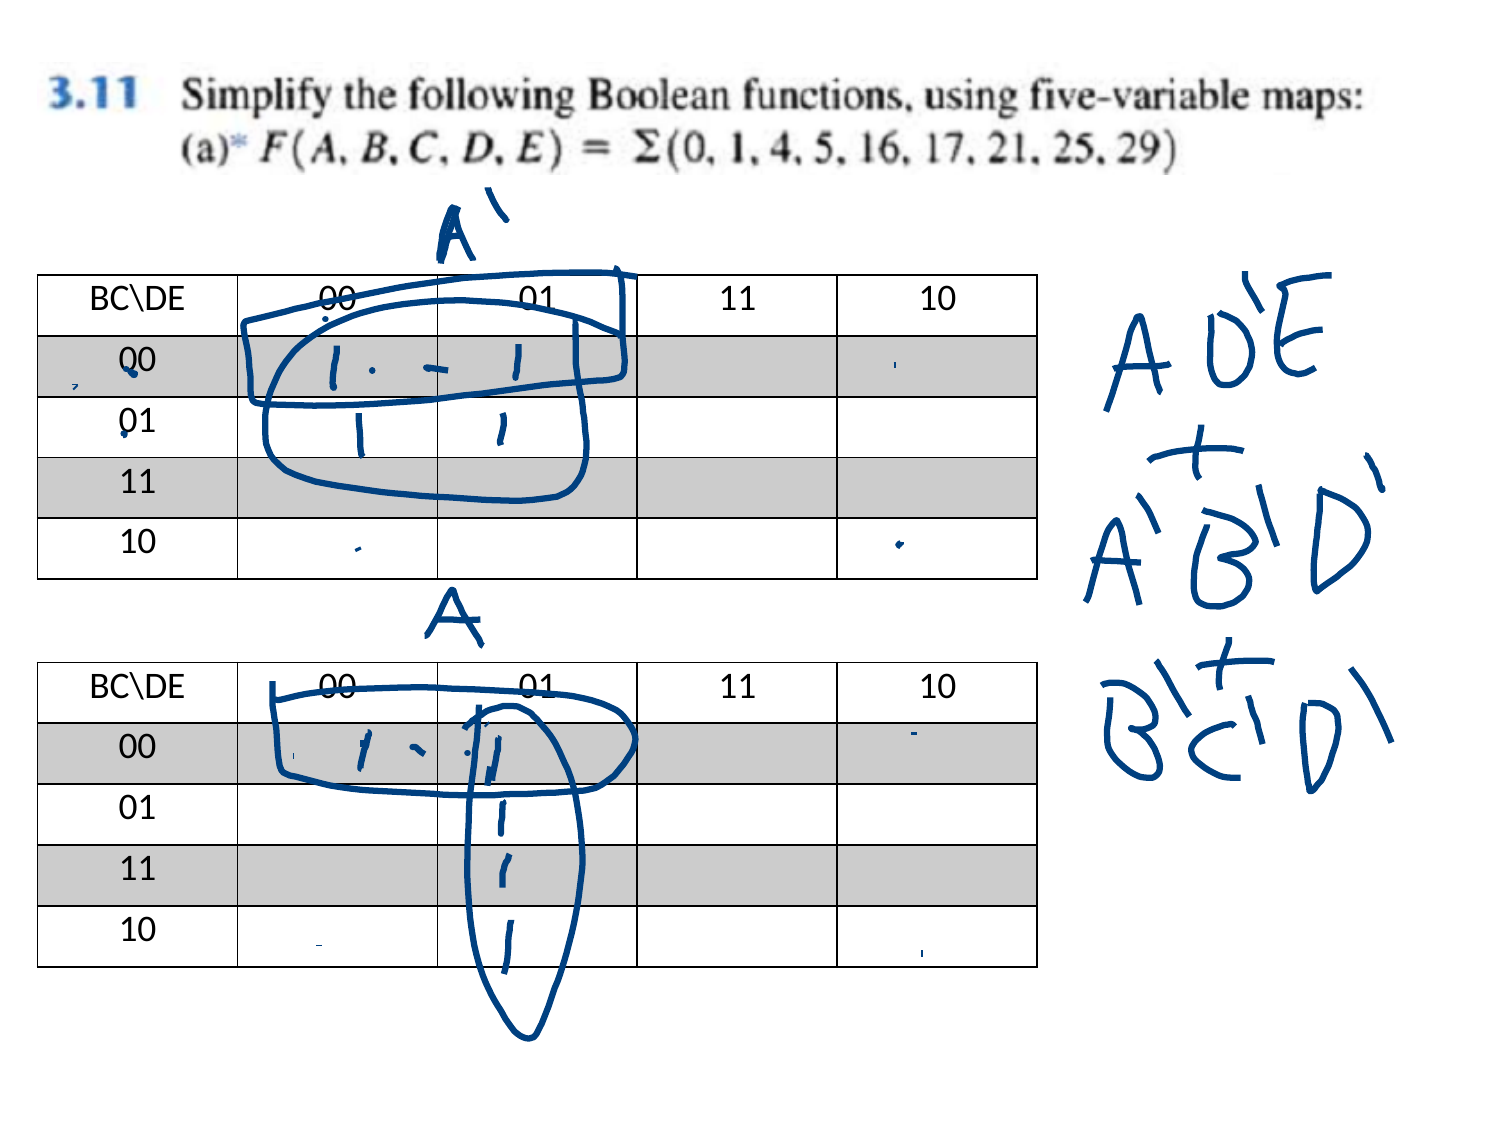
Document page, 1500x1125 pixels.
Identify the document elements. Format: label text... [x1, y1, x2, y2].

text_box [1312, 487, 1369, 593]
text_box [1155, 660, 1191, 717]
text_box [1276, 274, 1332, 375]
picture [37, 62, 1433, 176]
table_header 01 [622, 276, 636, 335]
table_cell [631, 724, 636, 733]
table_cell [838, 519, 1036, 578]
text_box [1244, 271, 1264, 313]
text_box [1209, 311, 1253, 386]
text_box [1279, 328, 1323, 347]
text_box [435, 618, 481, 622]
text_box [438, 241, 445, 261]
table_header 01 [438, 663, 636, 722]
table_header BC\DE [38, 663, 237, 722]
table_cell [638, 398, 836, 457]
table_header 00 [238, 276, 437, 335]
table_cell 11 [38, 458, 237, 517]
table_cell [438, 458, 636, 517]
table_cell [580, 337, 636, 396]
text_box [1136, 494, 1160, 534]
table_cell [838, 785, 1036, 844]
text_box [1194, 456, 1201, 480]
table_cell [238, 398, 270, 457]
text_box [1195, 424, 1202, 448]
text_box [450, 216, 462, 235]
text_box [1257, 484, 1278, 547]
text_box [440, 236, 447, 243]
text_box [440, 206, 460, 264]
table_cell 00 [38, 724, 237, 783]
text_box [1147, 447, 1244, 462]
table_cell 11 [38, 846, 237, 905]
text_box [1105, 367, 1162, 412]
table_cell [838, 907, 1036, 966]
text_box [1090, 558, 1142, 564]
text_box [271, 681, 637, 797]
table_cell 10 [38, 519, 237, 578]
text_box [1120, 315, 1154, 366]
text_box [1247, 695, 1264, 745]
table_cell [838, 337, 1036, 396]
text_box [1193, 509, 1257, 608]
table_header 00 [238, 663, 437, 722]
table_cell [579, 846, 636, 905]
table_cell [238, 846, 437, 905]
text_box [242, 267, 638, 407]
text_box [1365, 454, 1384, 491]
text_box [1221, 637, 1230, 661]
text_box [1218, 666, 1225, 691]
text_box [1097, 519, 1129, 561]
text_box [1301, 702, 1340, 792]
table_cell 01 [38, 785, 237, 844]
table_header 01 [438, 276, 466, 280]
table_cell [638, 724, 836, 783]
table_cell [238, 519, 437, 578]
text_box [435, 589, 468, 619]
table_cell [564, 907, 636, 966]
text_box [1101, 681, 1161, 779]
table_cell [238, 724, 313, 783]
table_cell [238, 907, 437, 966]
table_header 10 [838, 276, 1036, 335]
text_box [424, 619, 484, 647]
text_box [1112, 362, 1171, 370]
table_cell [638, 337, 836, 396]
table_header BC\DE [38, 276, 237, 335]
text_box [486, 187, 508, 221]
table_cell [583, 398, 636, 457]
table_cell [438, 907, 478, 966]
table_cell 01 [38, 398, 237, 457]
table_cell [638, 519, 836, 578]
text_box [466, 792, 584, 1040]
table_cell [438, 796, 468, 844]
text_box [129, 370, 136, 376]
table_cell [638, 907, 836, 966]
text_box [1190, 723, 1241, 779]
table_cell 10 [38, 907, 237, 966]
table_cell [238, 785, 437, 844]
table_cell [238, 458, 437, 517]
table_cell [238, 337, 250, 396]
table_cell [438, 519, 636, 578]
table_cell [638, 846, 836, 905]
table_header 11 [638, 663, 836, 722]
text_box [1349, 667, 1393, 743]
text_box [443, 237, 474, 261]
table_header 11 [638, 276, 836, 335]
table_cell [638, 785, 836, 844]
table_cell [576, 785, 636, 844]
text_box [264, 383, 588, 502]
text_box [441, 206, 455, 239]
text_box [1196, 659, 1275, 669]
table_cell [838, 398, 1036, 457]
table_cell [607, 746, 636, 783]
table_cell [838, 846, 1036, 905]
table_header 10 [838, 663, 1036, 722]
text_box [449, 233, 464, 239]
text_box [1084, 562, 1141, 606]
table_cell [438, 846, 468, 905]
table_cell [838, 724, 1036, 783]
table_cell 00 [38, 337, 237, 396]
table_cell [638, 458, 836, 517]
table_cell [838, 458, 1036, 517]
